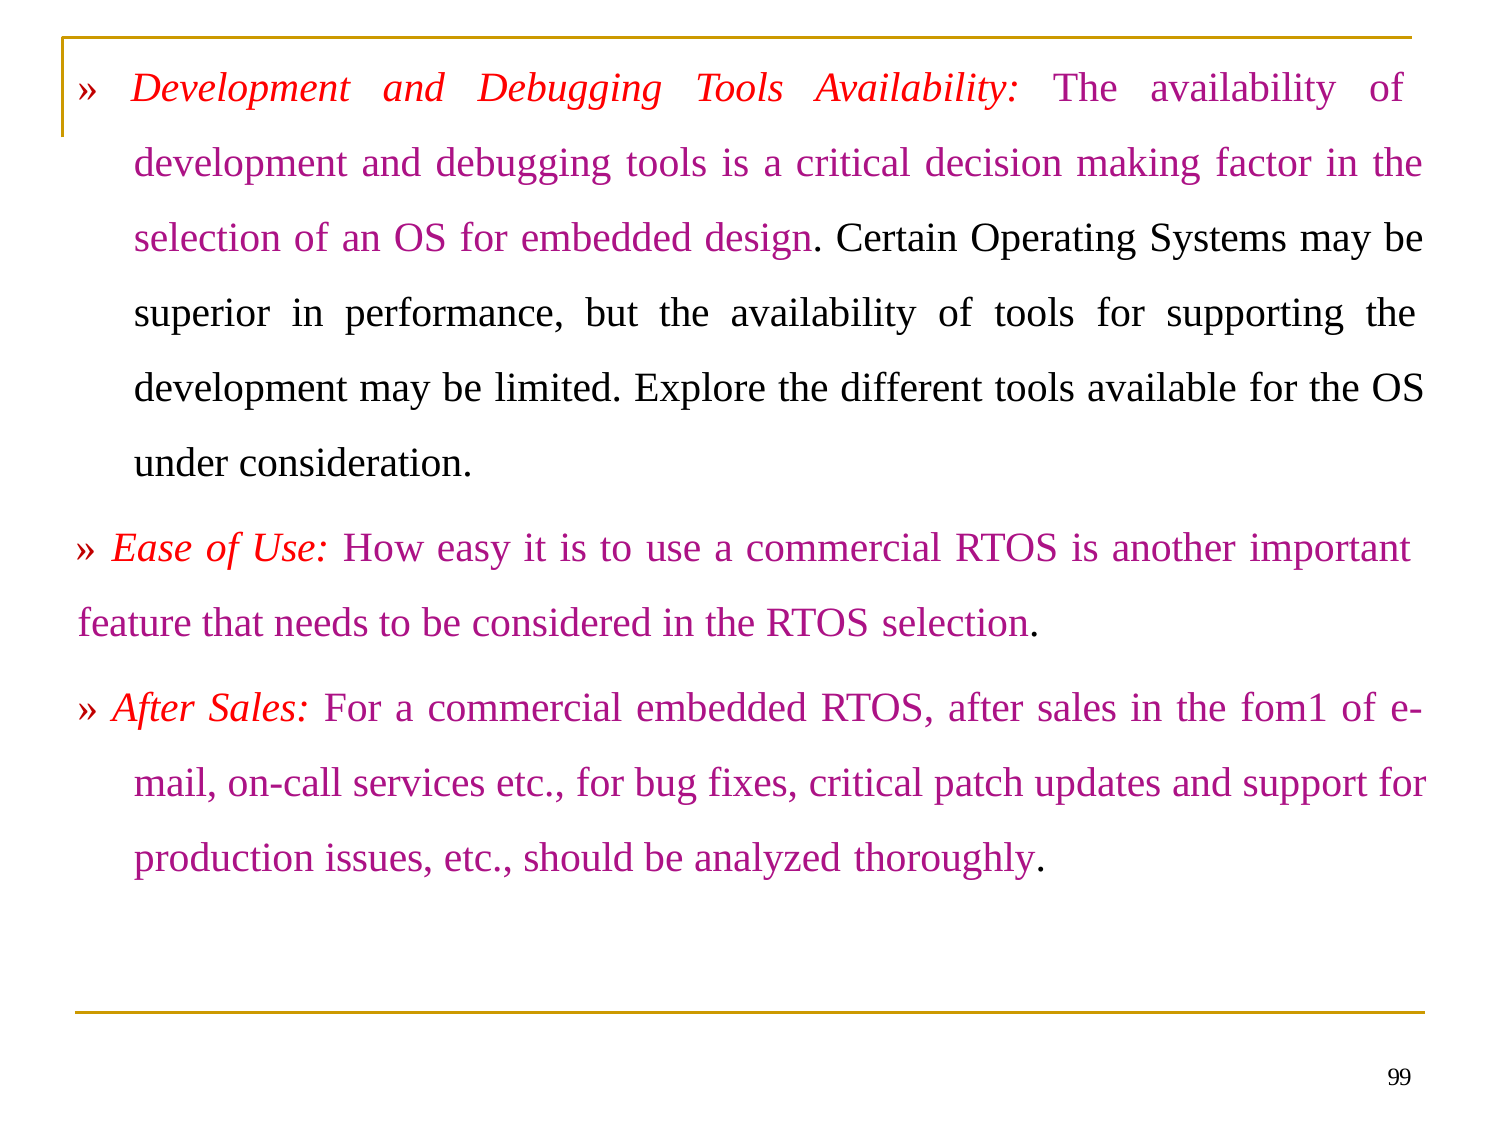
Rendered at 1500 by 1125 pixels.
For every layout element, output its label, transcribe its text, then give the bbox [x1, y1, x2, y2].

text_box » Development and Debugging Tools Availability: The availability of development and debugging tools is a critical decision making factor in the selection of an OS for embedded design. Certain Operating Systems may be superior in performance, but the availability of tools for supporting the development may be limited. Explore the different tools available for the OS under consideration. » Ease of Use: How easy it is to use a commercial RTOS is another important feature that needs to be considered in the RTOS selection. » After Sales: For a commercial embedded RTOS, after sales in the fom1 of e- mail, on-call services etc., for bug fixes, critical patch updates and support for production issues, etc., should be analyzed thoroughly. [75, 32, 1438, 880]
slide_number 99 [1381, 1061, 1417, 1125]
